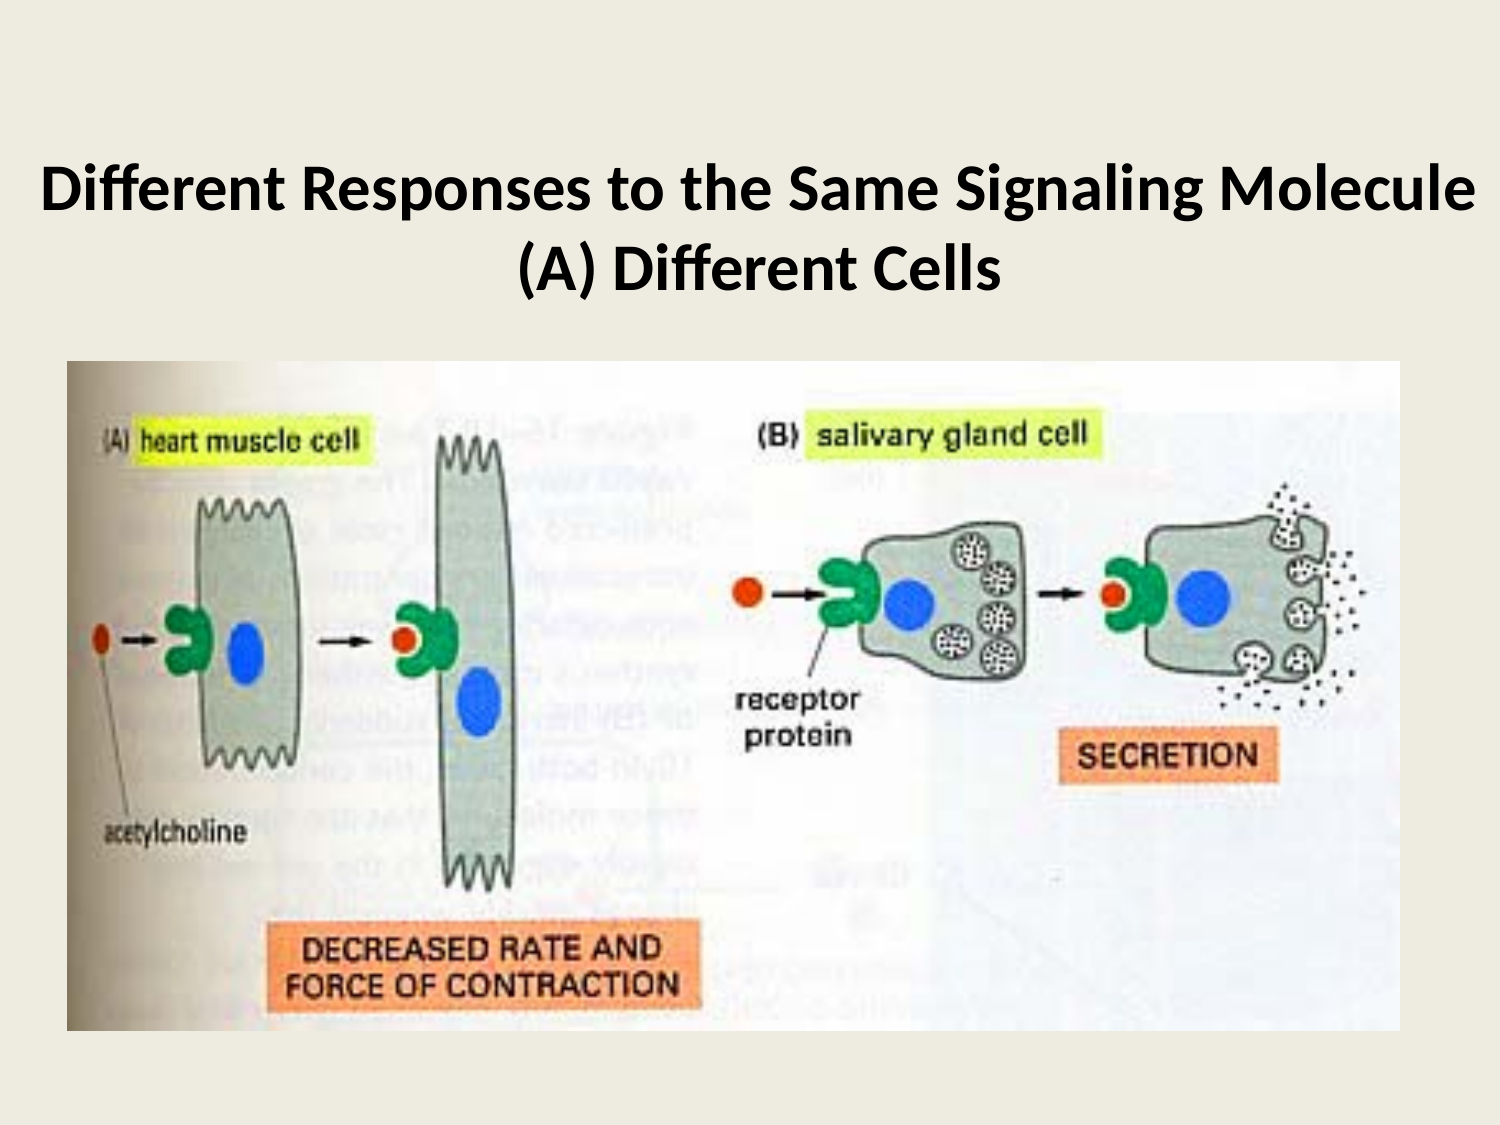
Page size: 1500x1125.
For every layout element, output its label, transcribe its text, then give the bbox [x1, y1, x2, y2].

picture [67, 360, 1401, 1031]
text_box Different Responses to the Same Signaling Molecule (A) Different Cells [25, 136, 1493, 312]
